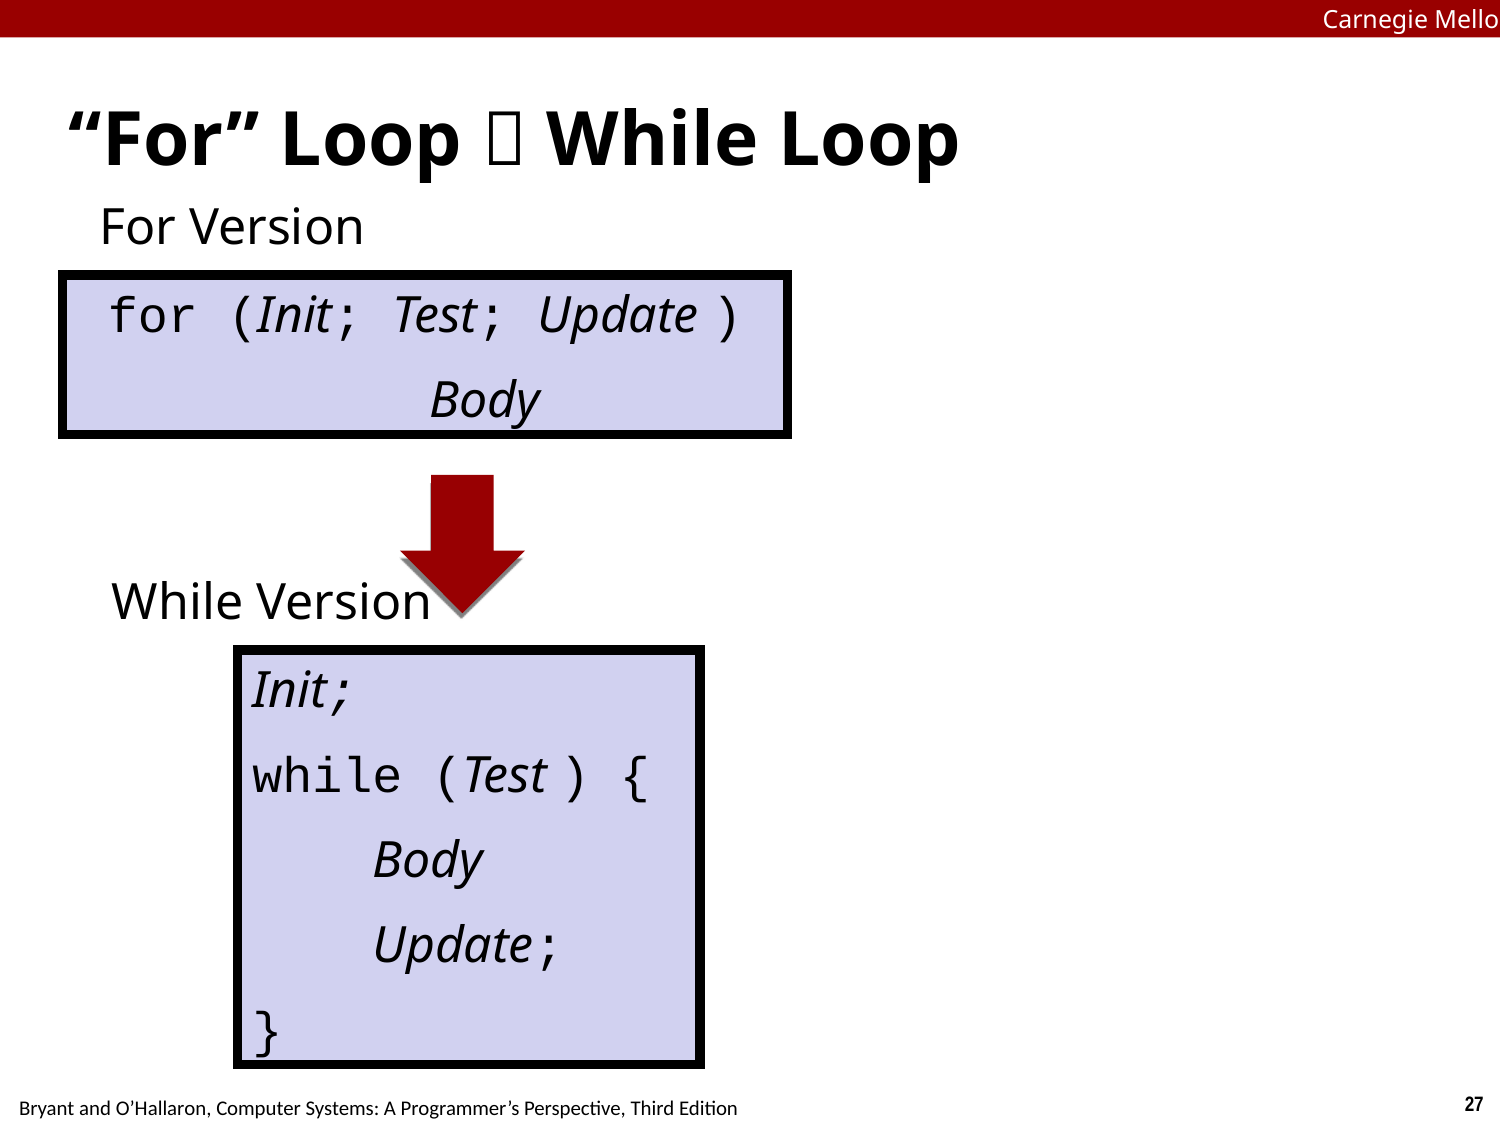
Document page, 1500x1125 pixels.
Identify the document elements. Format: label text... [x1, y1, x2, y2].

text_box for (Init; Test; Update ) Body [62, 275, 788, 435]
text_box For Version [84, 187, 650, 256]
text_box While Version [96, 562, 663, 631]
text_box [0, 0, 1500, 38]
title “For” Loop  While Loop [62, 41, 1438, 230]
text_box Carnegie Mellon [1322, 3, 1500, 33]
text_box Init; while (Test ) { Body Update; } [237, 649, 700, 1065]
text_box [399, 474, 526, 614]
